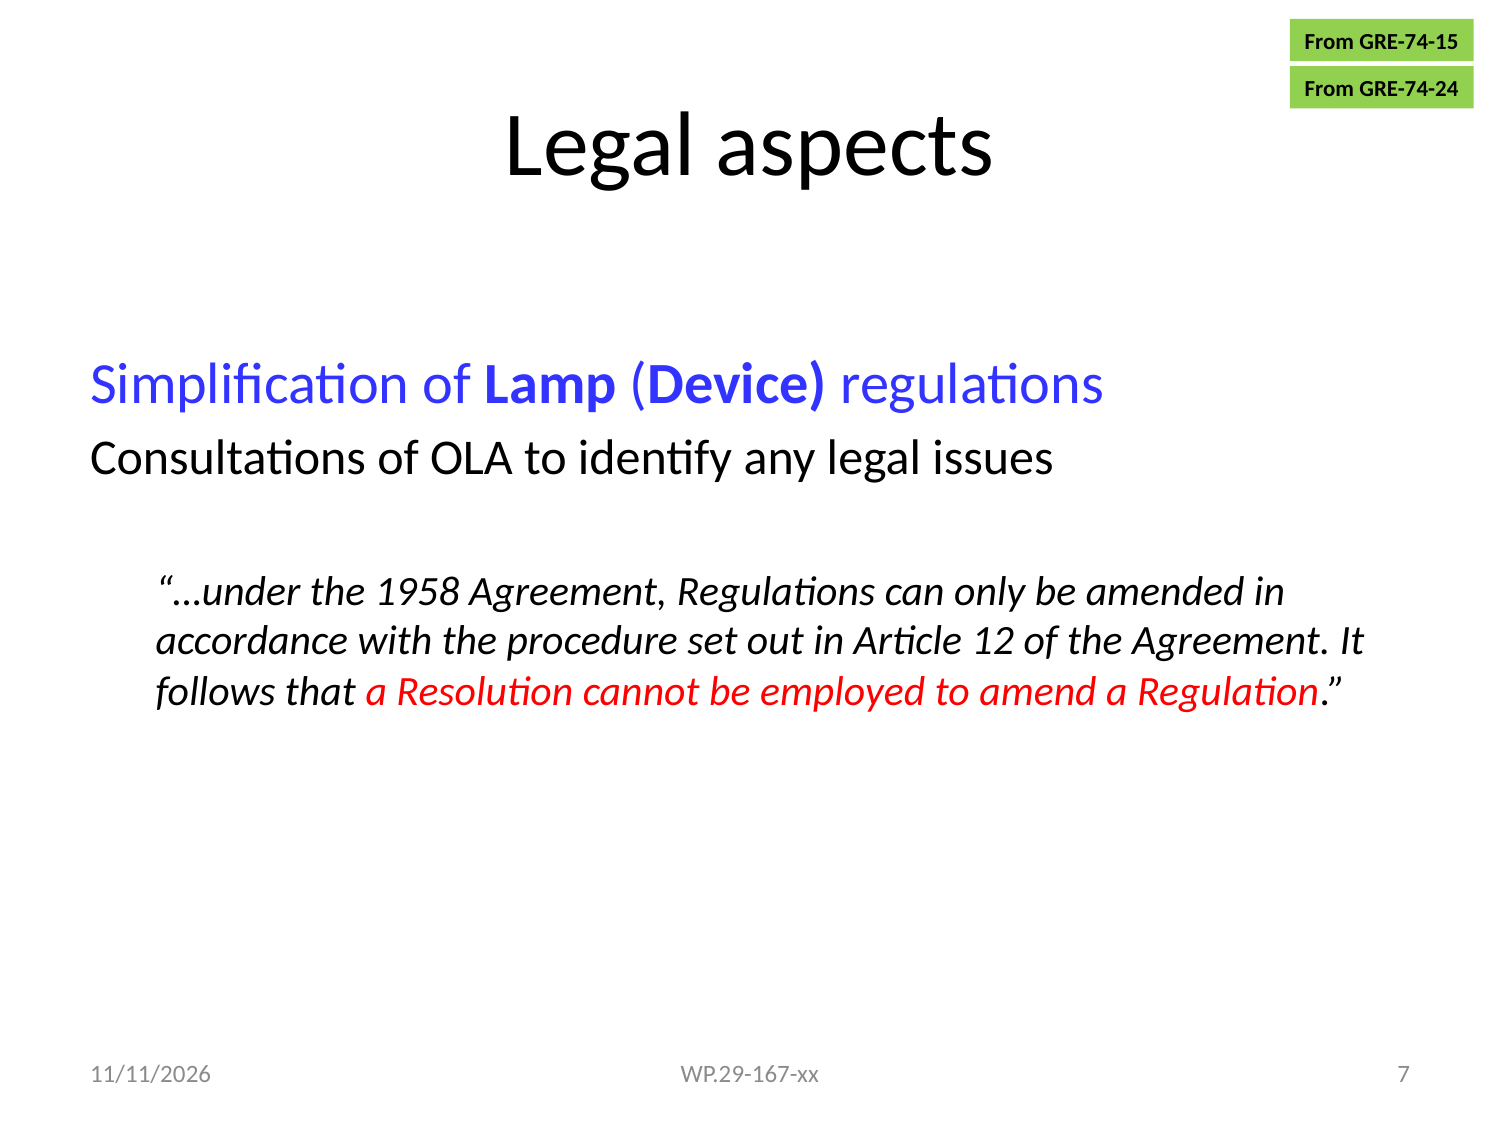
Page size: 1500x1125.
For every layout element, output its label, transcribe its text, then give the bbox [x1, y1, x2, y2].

text_box From GRE-74-24 [1289, 66, 1474, 109]
title Legal aspects [75, 45, 1425, 233]
list Simplification of Lamp (Device) regulations Consultations of OLA to identify any legal issues “…under the 1958 Agreement, Regulations can only be amended in accordance with the procedure set out in Article 12 of the Agreement. It follows that a Resolution cannot be employed to amend a Regulation.” [75, 337, 1425, 1005]
slide_number 7 [1074, 1042, 1425, 1103]
text_box From GRE-74-15 [1289, 18, 1474, 62]
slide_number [75, 1042, 425, 1103]
footer WP.29-167-xx [512, 1042, 988, 1103]
